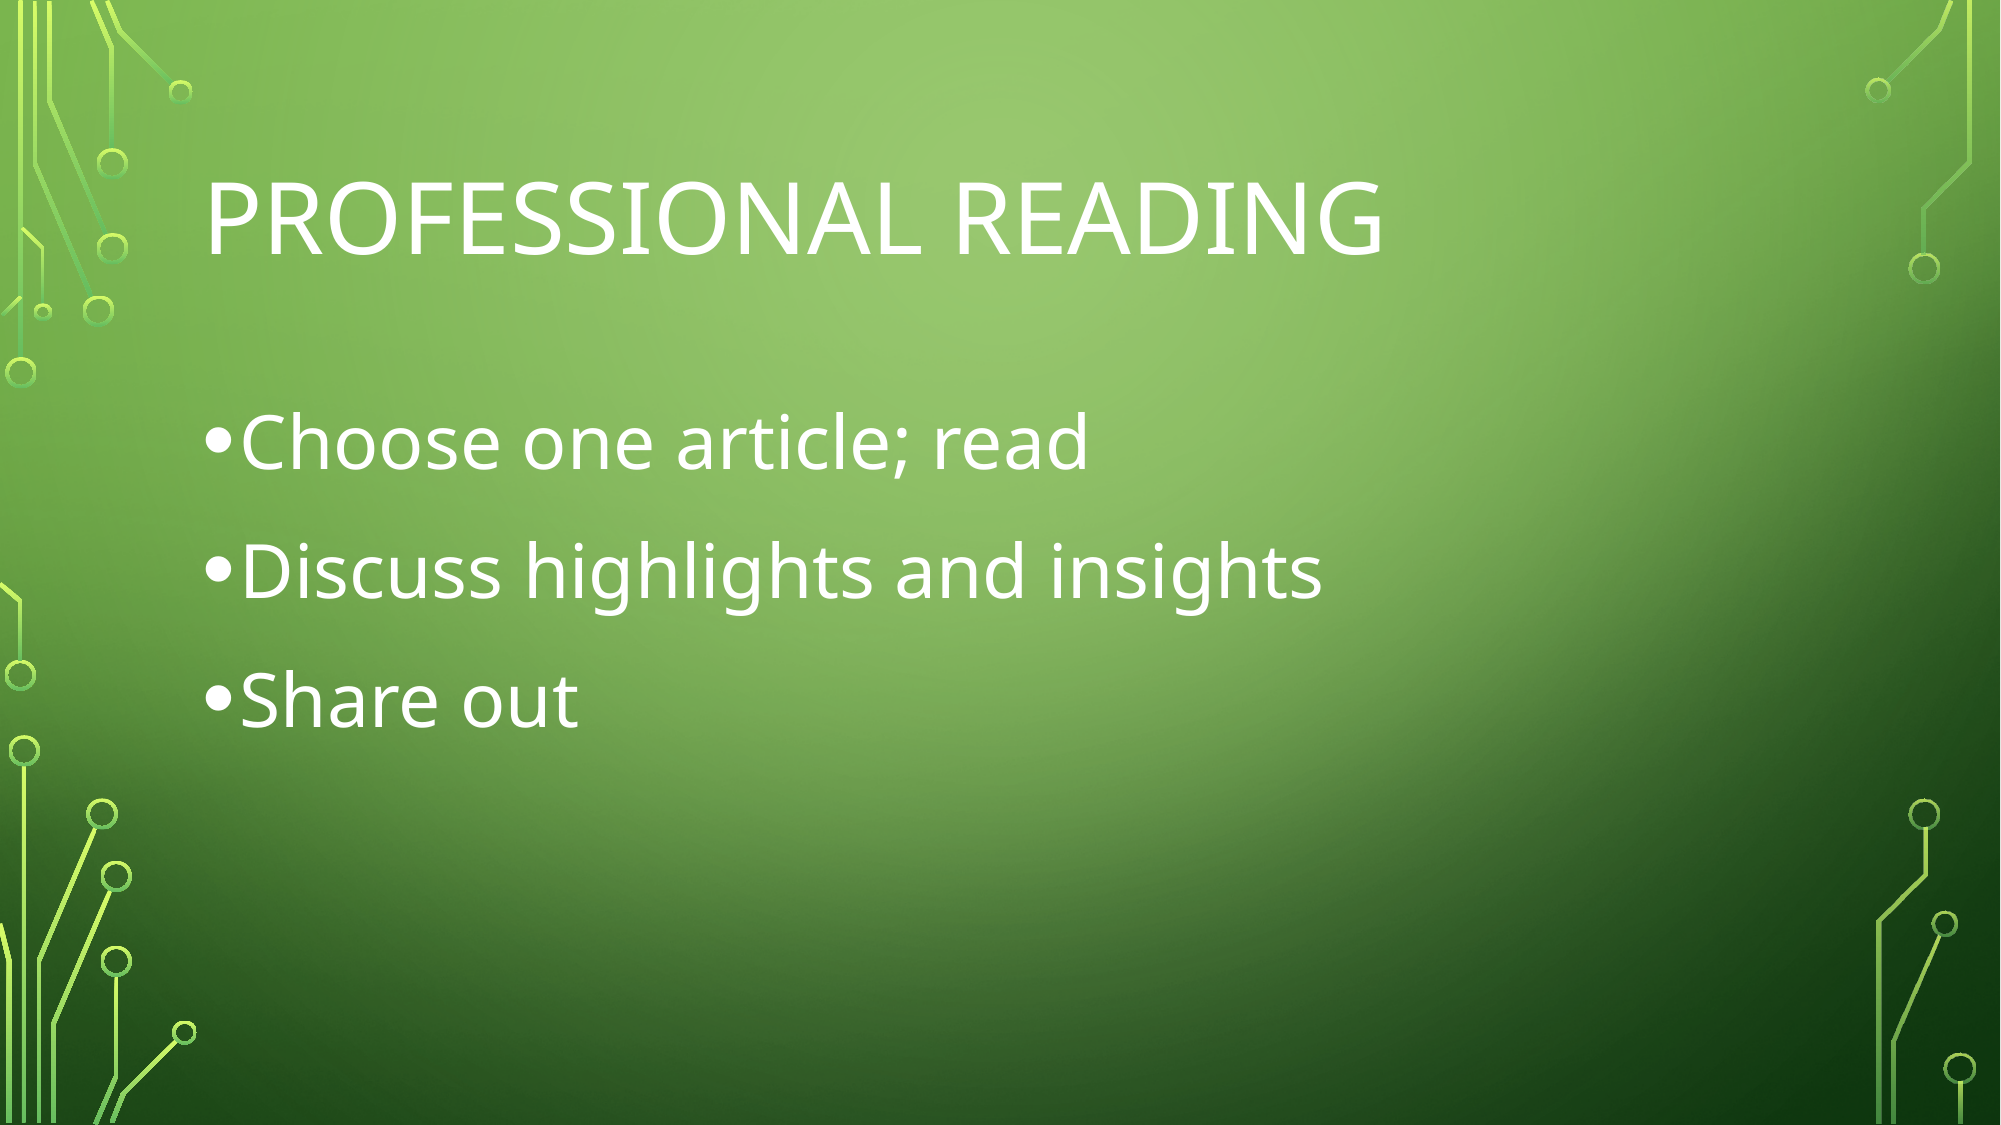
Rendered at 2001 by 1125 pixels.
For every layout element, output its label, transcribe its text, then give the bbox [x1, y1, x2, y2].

title Professional reading [187, 101, 1922, 344]
list Choose one article; read Discuss highlights and insights Share out [187, 369, 1813, 950]
